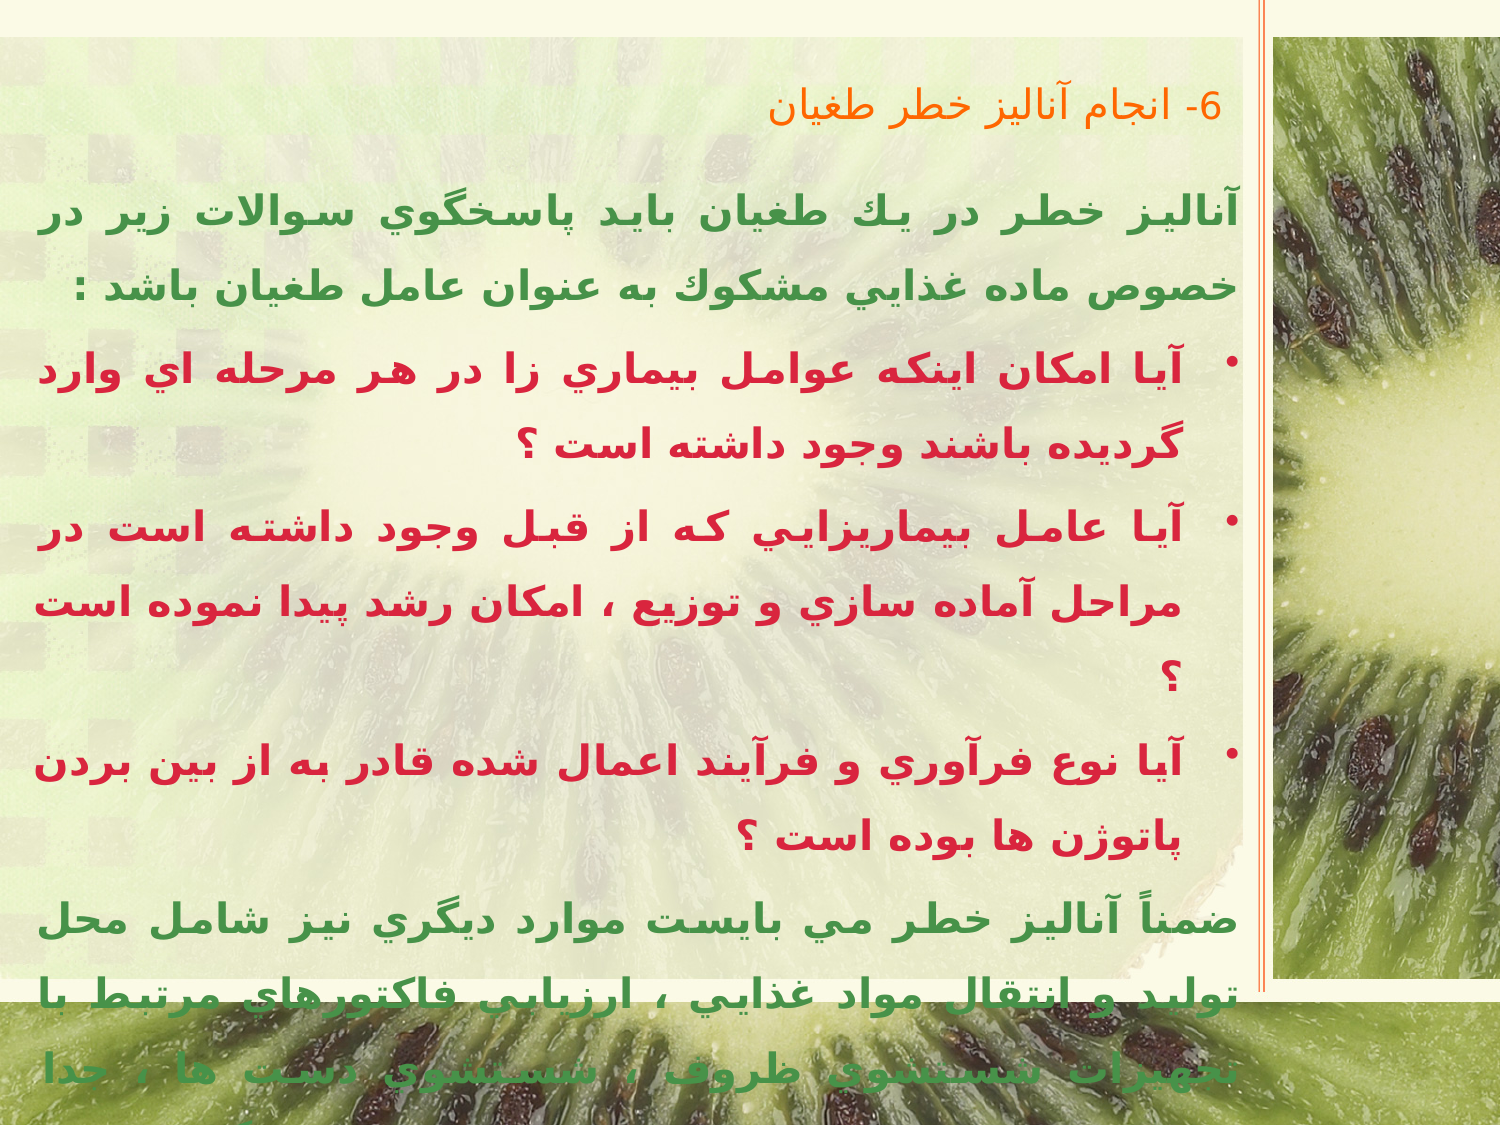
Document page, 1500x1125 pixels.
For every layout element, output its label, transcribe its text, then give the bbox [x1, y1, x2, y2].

title 6- انجام آناليز خطر طغيان [74, 54, 1238, 150]
picture [0, 0, 1500, 1125]
list آناليز خطر در يك طغيان بايد پاسخگوي سوالات زير در خصوص ماده غذايي مشكوك به عنوان عامل طغيان باشد : آيا امكان اينكه عوامل بيماري زا در هر مرحله اي وارد گرديده باشند وجود داشته است ؟ آيا عامل بيماريزايي كه از قبل وجود داشته است در مراحل آماده سازي و توزيع ، امكان رشد پيدا نموده است ؟ آيا نوع فرآوري و فرآيند اعمال شده قادر به از بين بردن پاتوژن ها بوده است ؟ ضمناً آناليز خطر مي بايست موارد ديگري نيز شامل محل توليد و انتقال مواد غذايي ، ارزيابي فاكتورهاي مرتبط با تجهيزات شستشوي ظروف ، شستشوي دست ها ،‌ جدا سازي مواد غذايي خام و پخته و غيره را نيز در برگيرد . [17, 150, 1256, 883]
